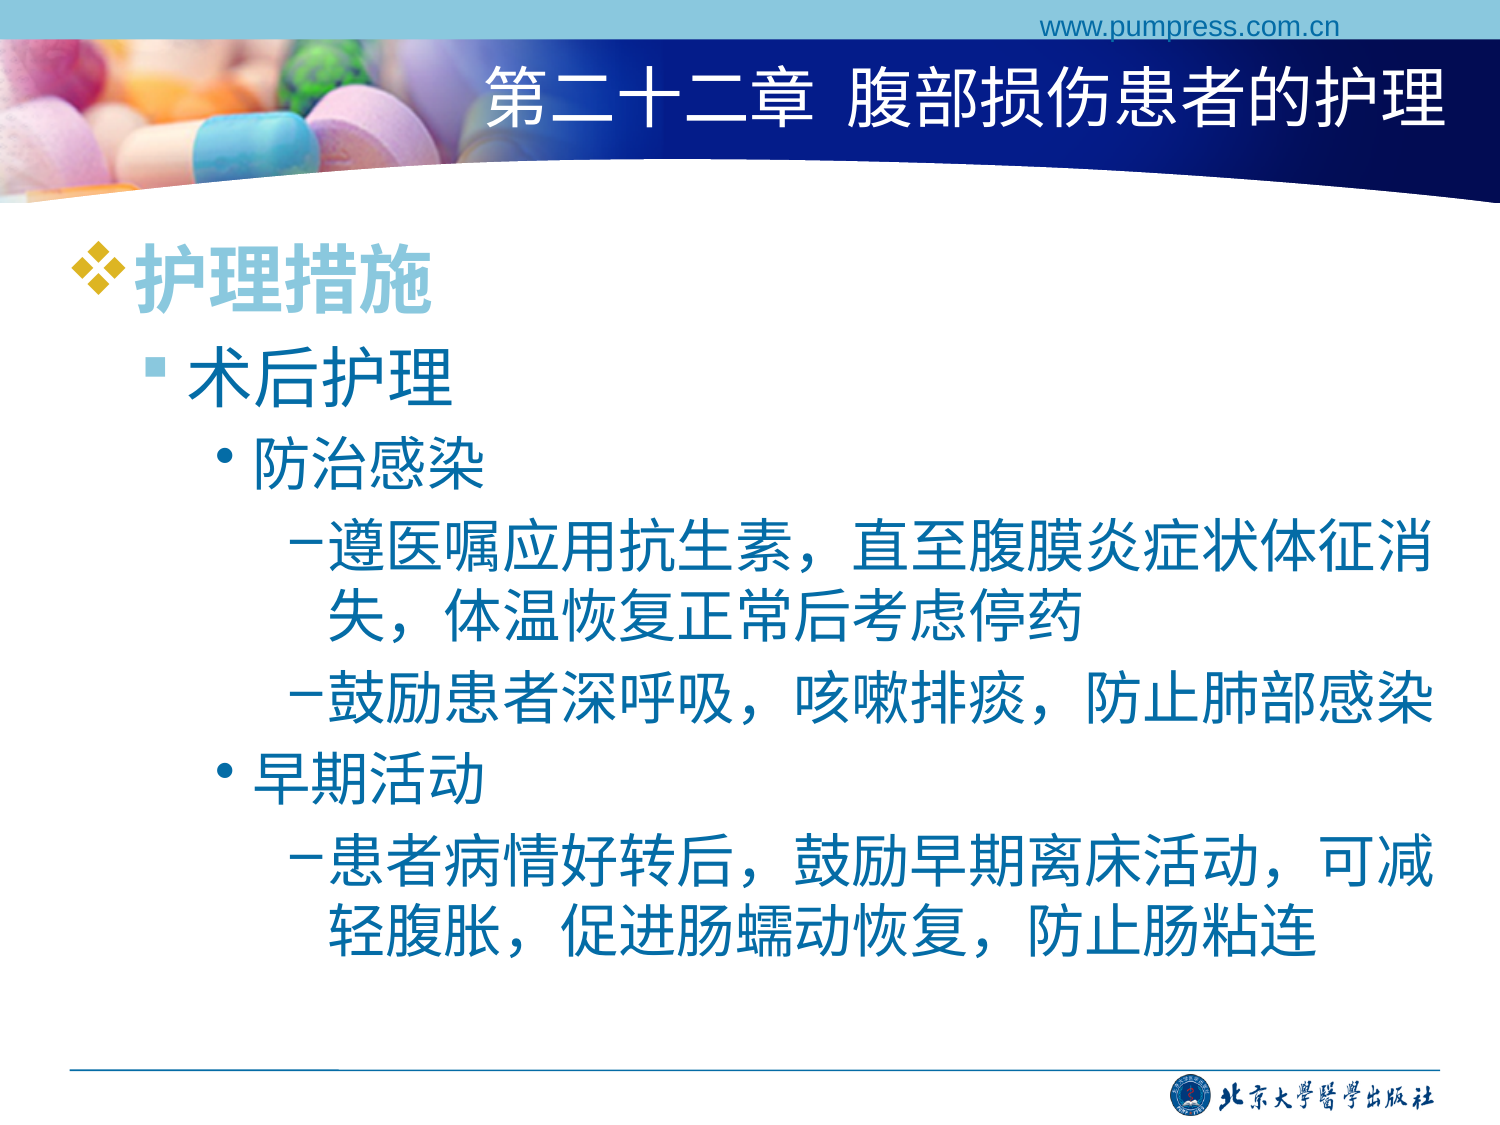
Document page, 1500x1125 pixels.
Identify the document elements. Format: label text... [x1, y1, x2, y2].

slide_number www.pumpress.com.cn [1025, 0, 1463, 38]
title 第二十二章 腹部损伤患者的护理 [137, 49, 1463, 143]
picture [0, 40, 1500, 203]
list 护理措施 术后护理 防治感染 遵医嘱应用抗生素，直至腹膜炎症状体征消失，体温恢复正常后考虑停药 鼓励患者深呼吸，咳嗽排痰，防止肺部感染 早期活动 患者病情好转后，鼓励早期离床活动，可减轻腹胀，促进肠蠕动恢复，防止肠粘连 [49, 224, 1463, 1026]
picture [1170, 1074, 1436, 1118]
